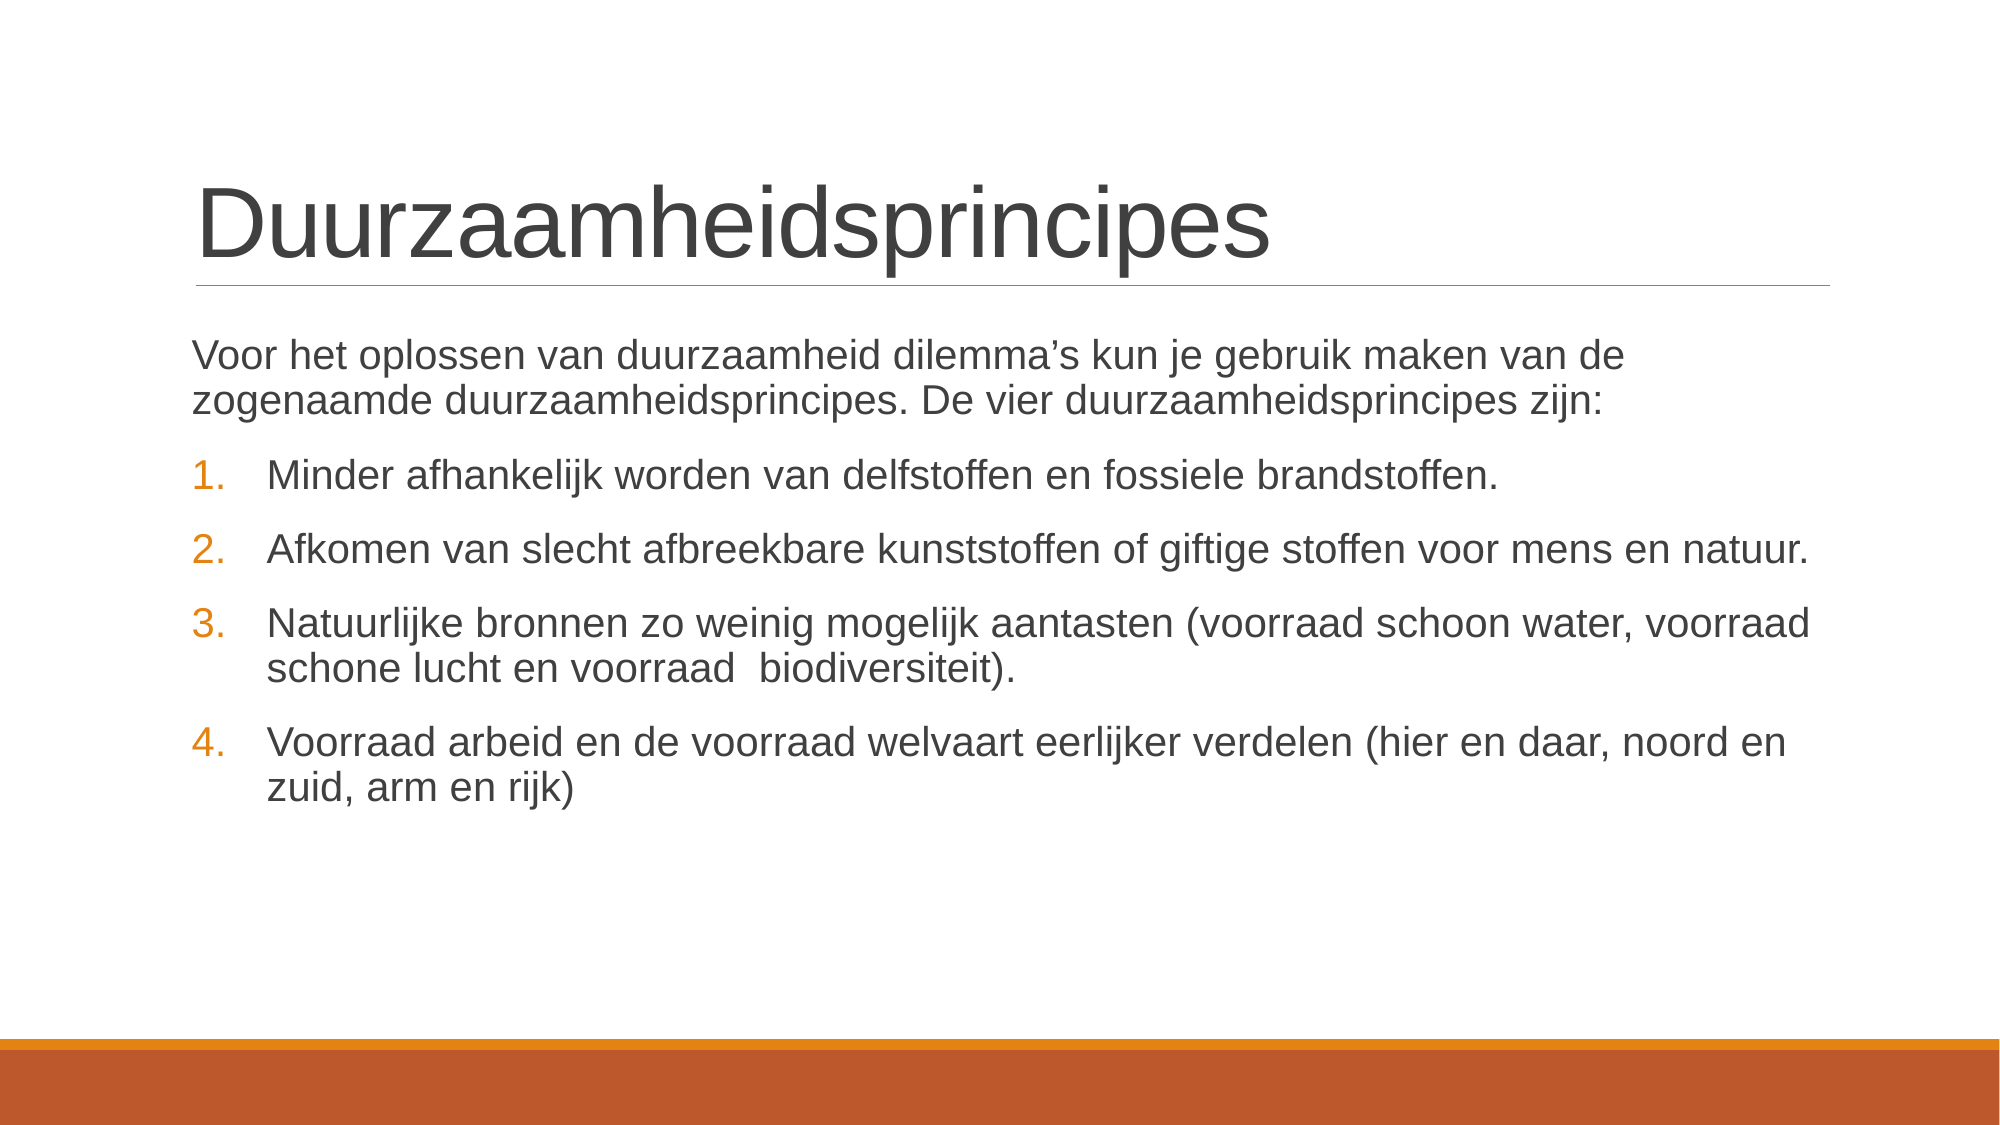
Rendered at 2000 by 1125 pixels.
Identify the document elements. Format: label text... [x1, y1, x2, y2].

title Duurzaamheidsprincipes [179, 47, 1830, 285]
list Voor het oplossen van duurzaamheid dilemma’s kun je gebruik maken van de zogenaamde duurzaamheidsprincipes. De vier duurzaamheidsprincipes zijn: Minder afhankelijk worden van delfstoffen en fossiele brandstoffen. Afkomen van slecht afbreekbare kunststoffen of giftige stoffen voor mens en natuur. Natuurlijke bronnen zo weinig mogelijk aantasten (voorraad schoon water, voorraad schone lucht en voorraad biodiversiteit). Voorraad arbeid en de voorraad welvaart eerlijker verdelen (hier en daar, noord en zuid, arm en rijk) [191, 326, 1818, 1064]
